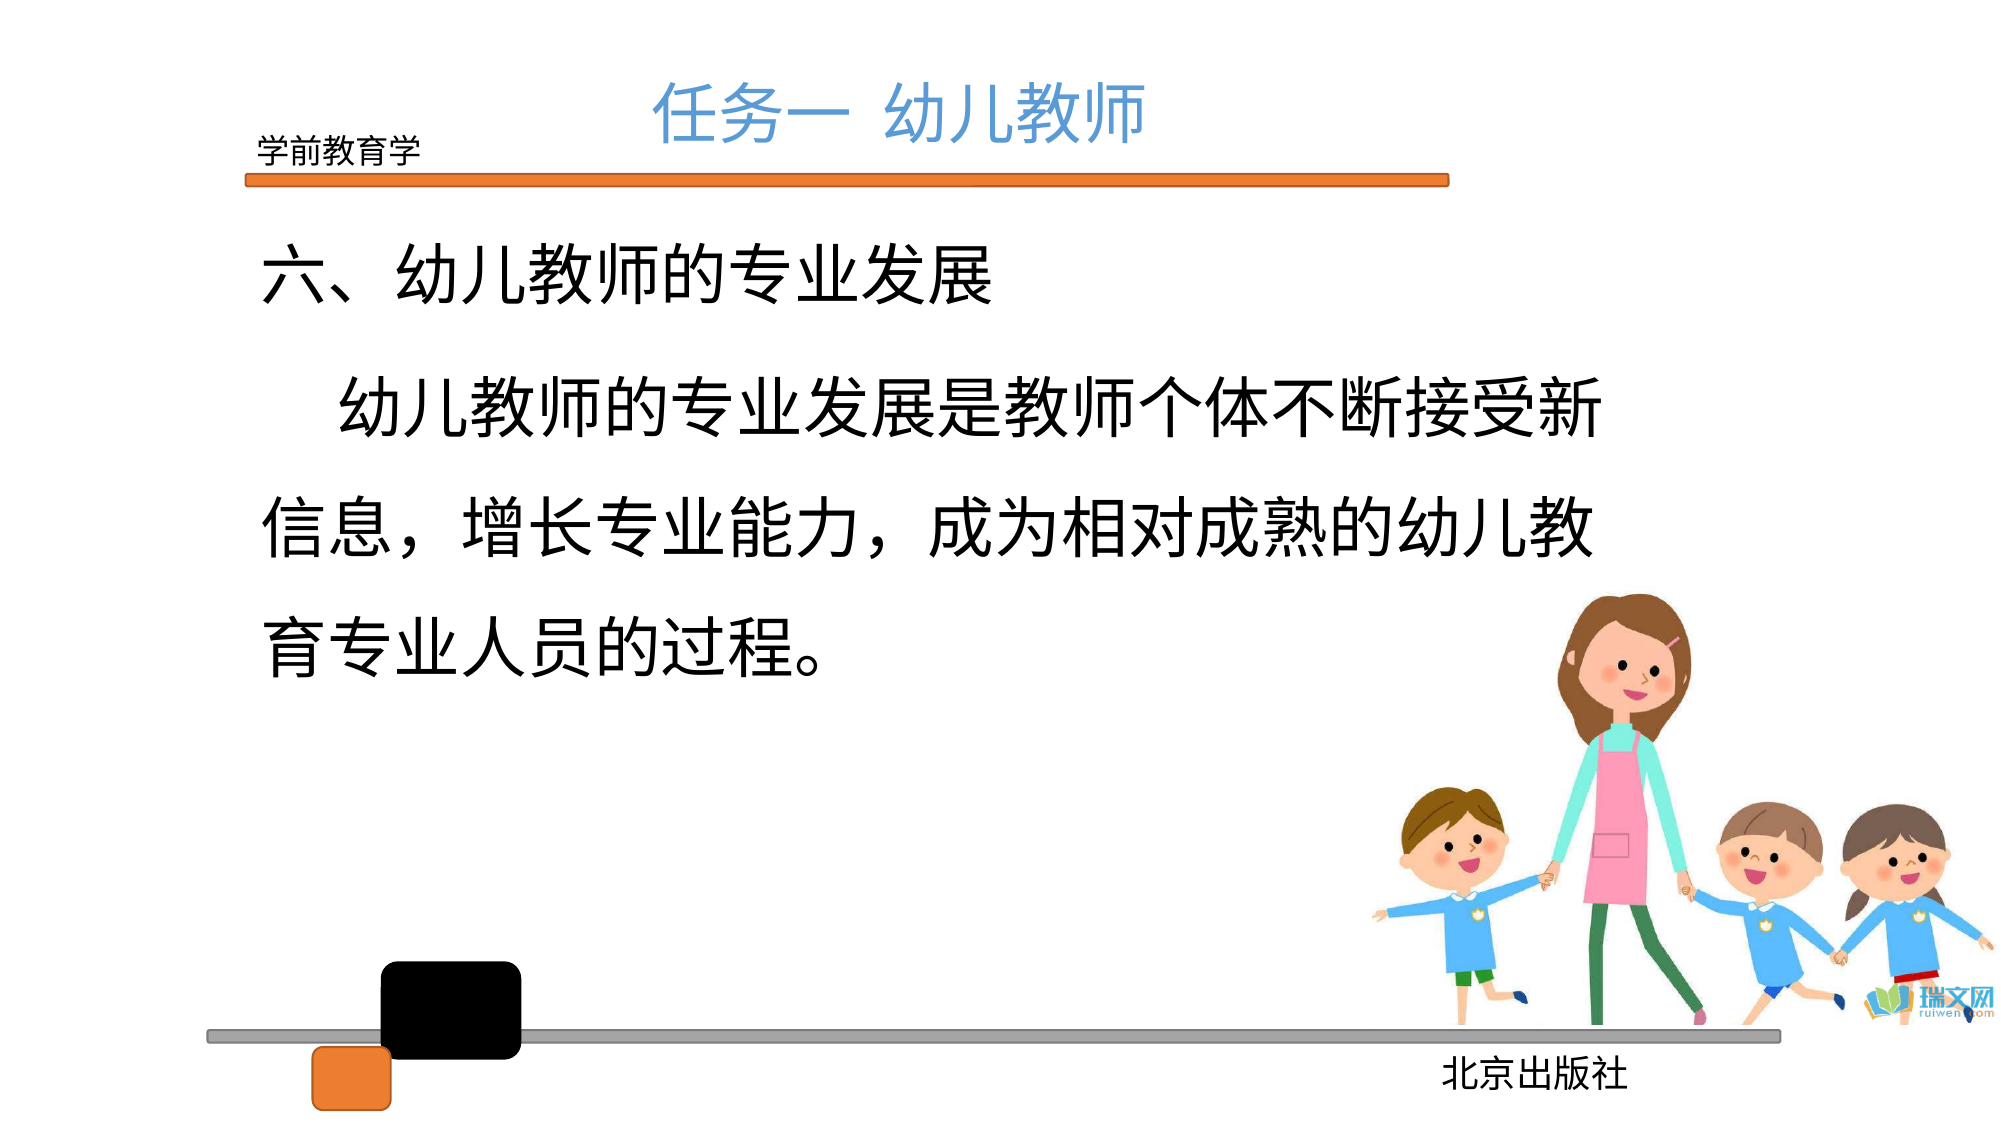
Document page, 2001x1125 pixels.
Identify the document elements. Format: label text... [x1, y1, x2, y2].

text_box 任务一 幼儿教师 [636, 64, 1164, 160]
picture [1372, 570, 2000, 1025]
text_box 六、幼儿教师的专业发展 幼儿教师的专业发展是教师个体不断接受新信息，增长专业能力，成为相对成熟的幼儿教育专业人员的过程。 [245, 225, 1652, 693]
